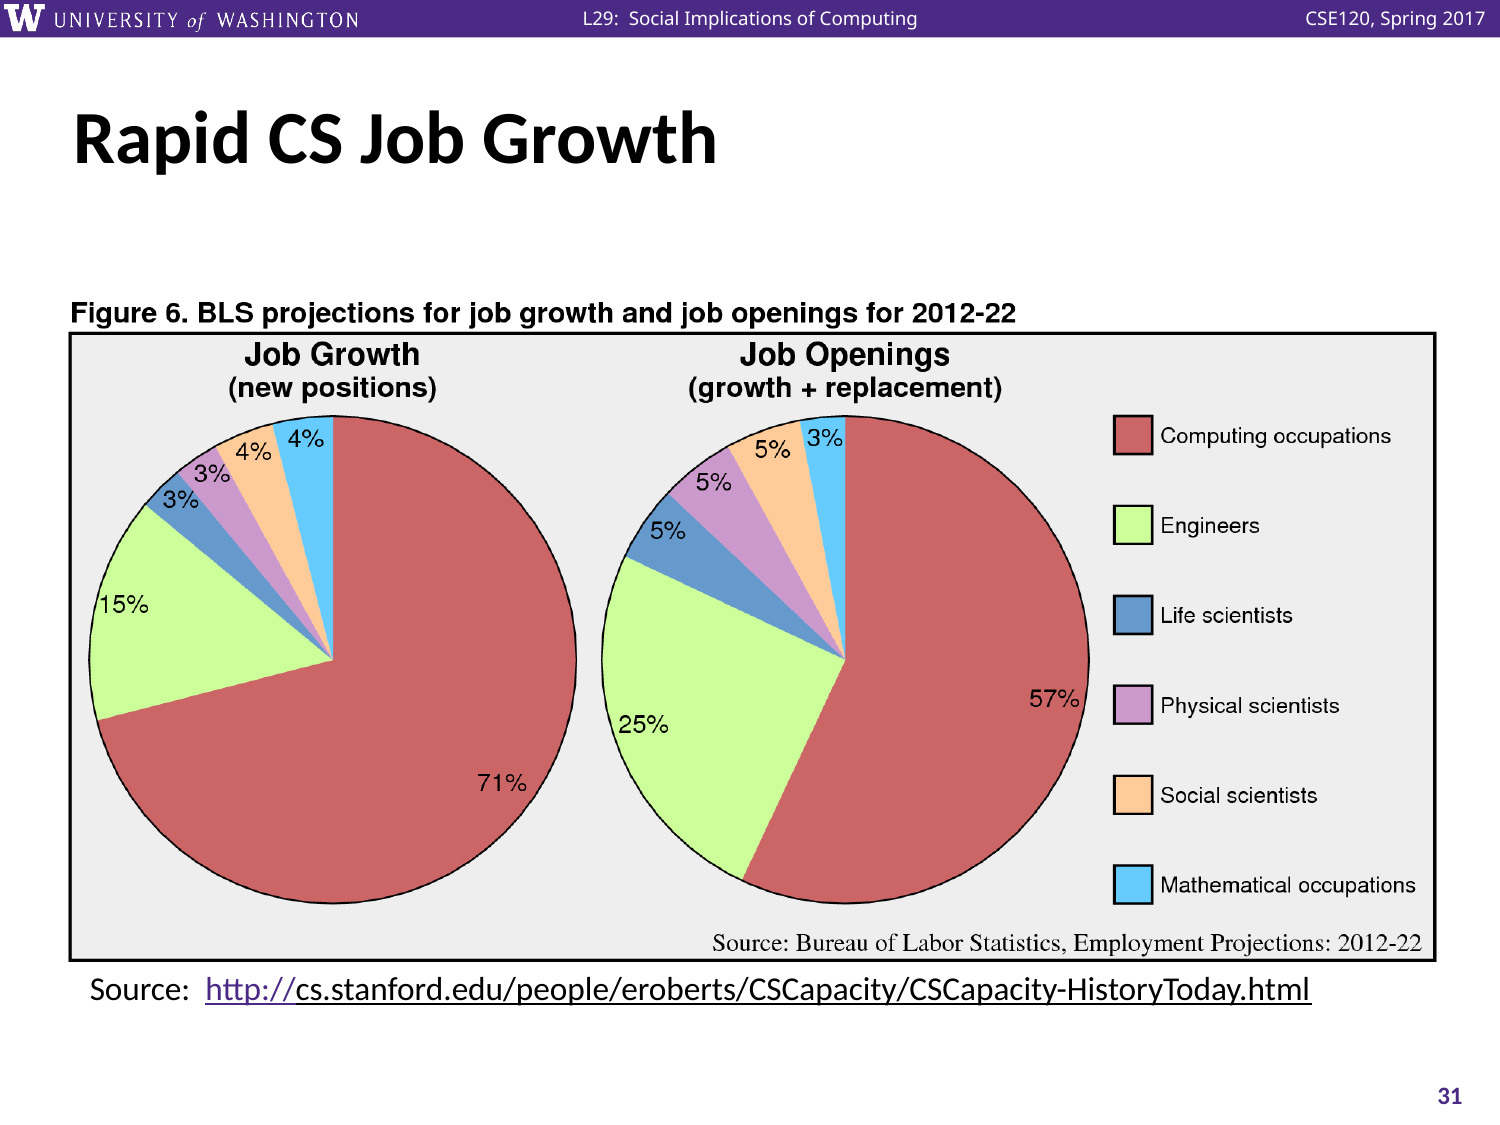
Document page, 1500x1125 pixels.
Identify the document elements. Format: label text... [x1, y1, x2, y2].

picture [4, 4, 358, 32]
slide_number 31 [1400, 1065, 1500, 1125]
title Rapid CS Job Growth [58, 71, 1438, 197]
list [64, 297, 1438, 965]
text_box Source: http://cs.stanford.edu/people/eroberts/CSCapacity/CSCapacity-HistoryToday.html [74, 972, 1425, 1015]
